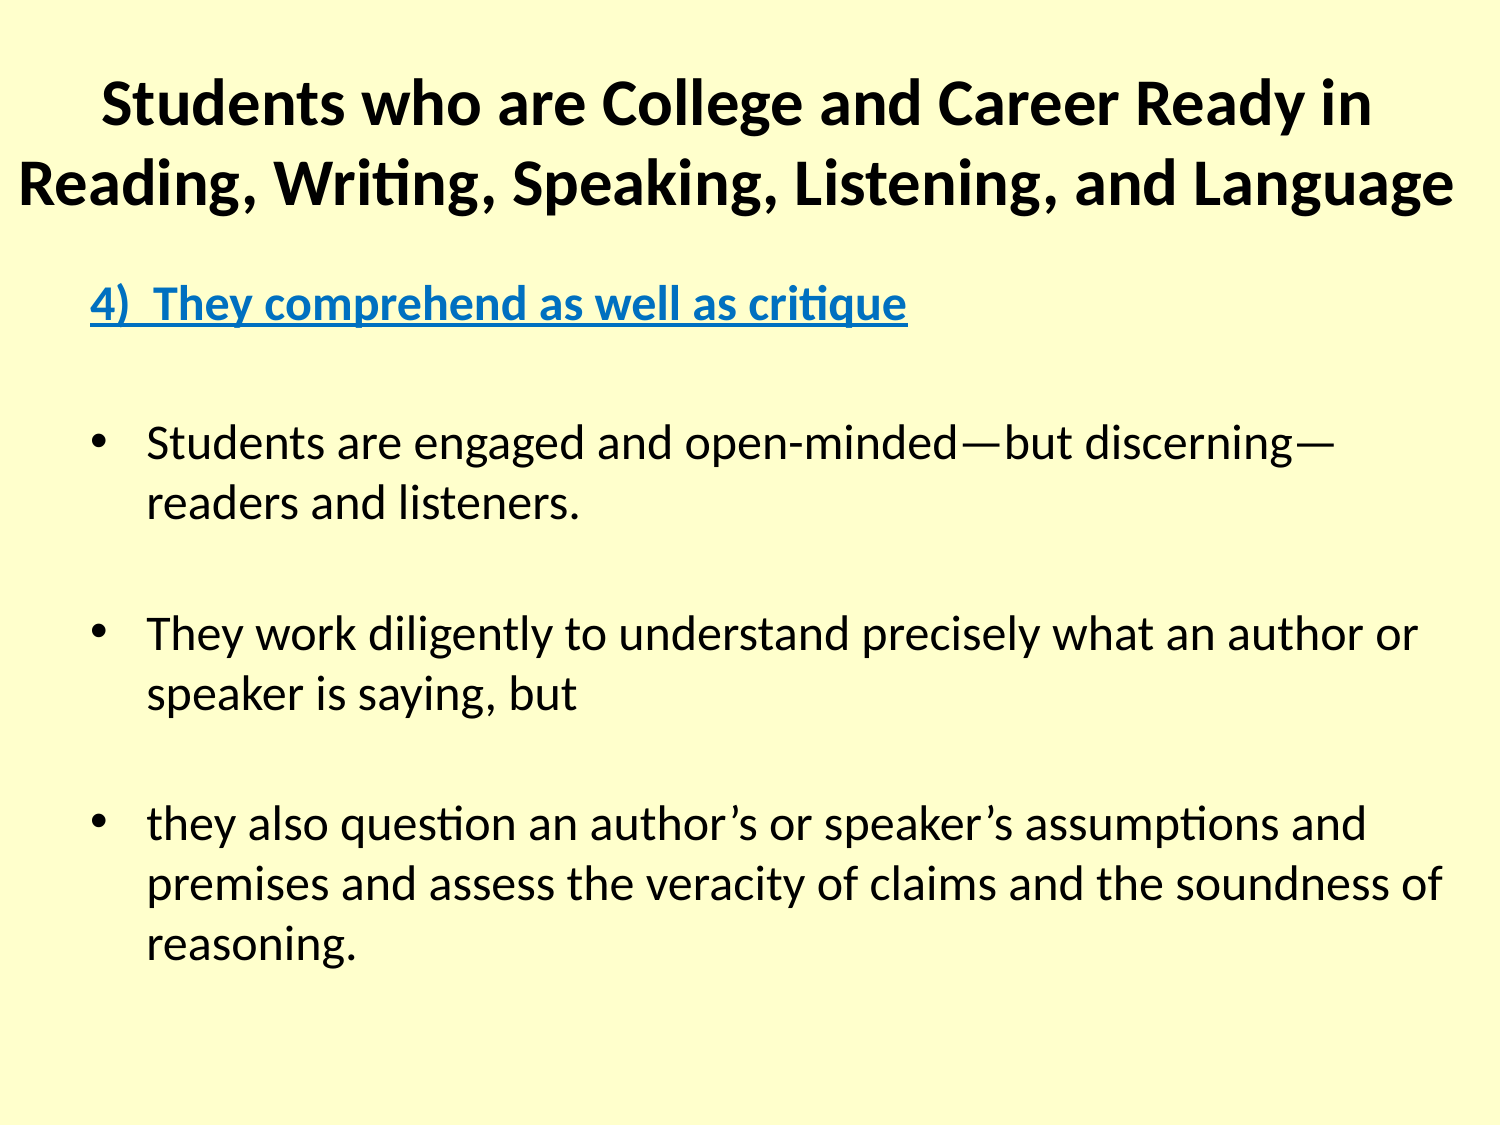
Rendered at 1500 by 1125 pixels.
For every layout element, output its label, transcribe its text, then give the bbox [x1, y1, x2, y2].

title Students who are College and Career Ready in Reading, Writing, Speaking, Listening, and Language [0, 45, 1475, 233]
list 4) They comprehend as well as critique Students are engaged and open-minded—but discerning—readers and listeners. They work diligently to understand precisely what an author or speaker is saying, but they also question an author’s or speaker’s assumptions and premises and assess the veracity of claims and the soundness of reasoning. [75, 262, 1475, 1088]
